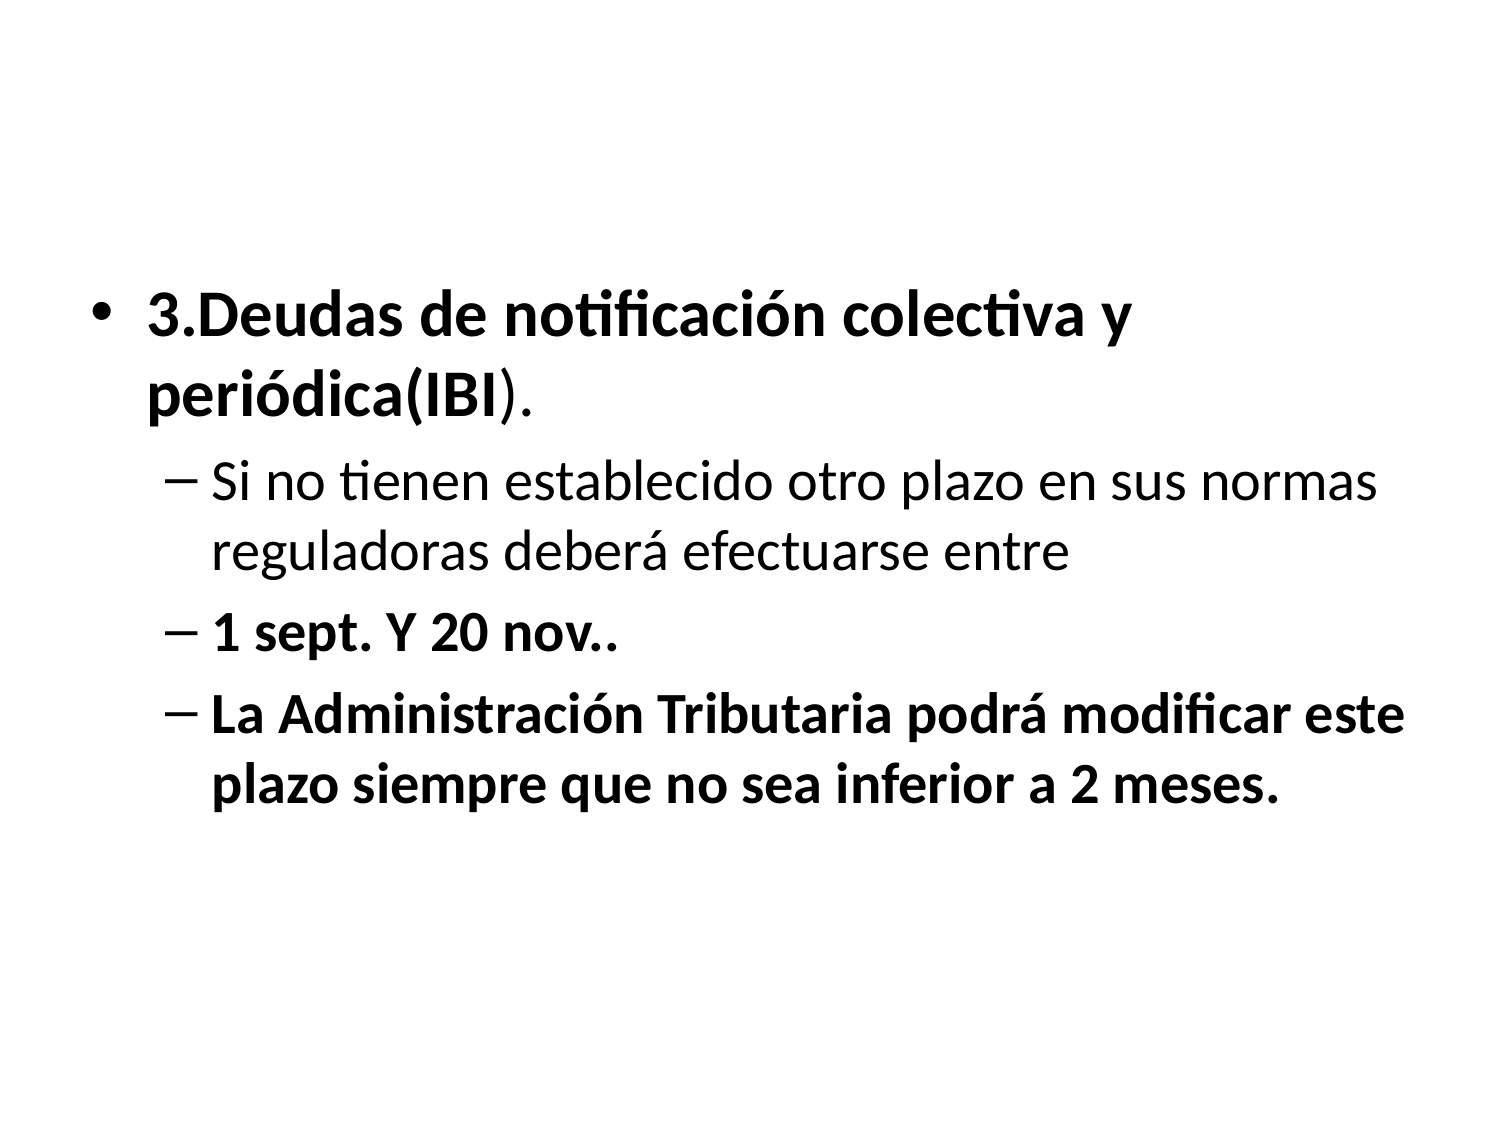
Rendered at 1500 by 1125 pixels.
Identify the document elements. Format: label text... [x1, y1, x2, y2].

list 3.Deudas de notificación colectiva y periódica(IBI). Si no tienen establecido otro plazo en sus normas reguladoras deberá efectuarse entre 1 sept. Y 20 nov.. La Administración Tributaria podrá modificar este plazo siempre que no sea inferior a 2 meses. [75, 262, 1425, 1005]
